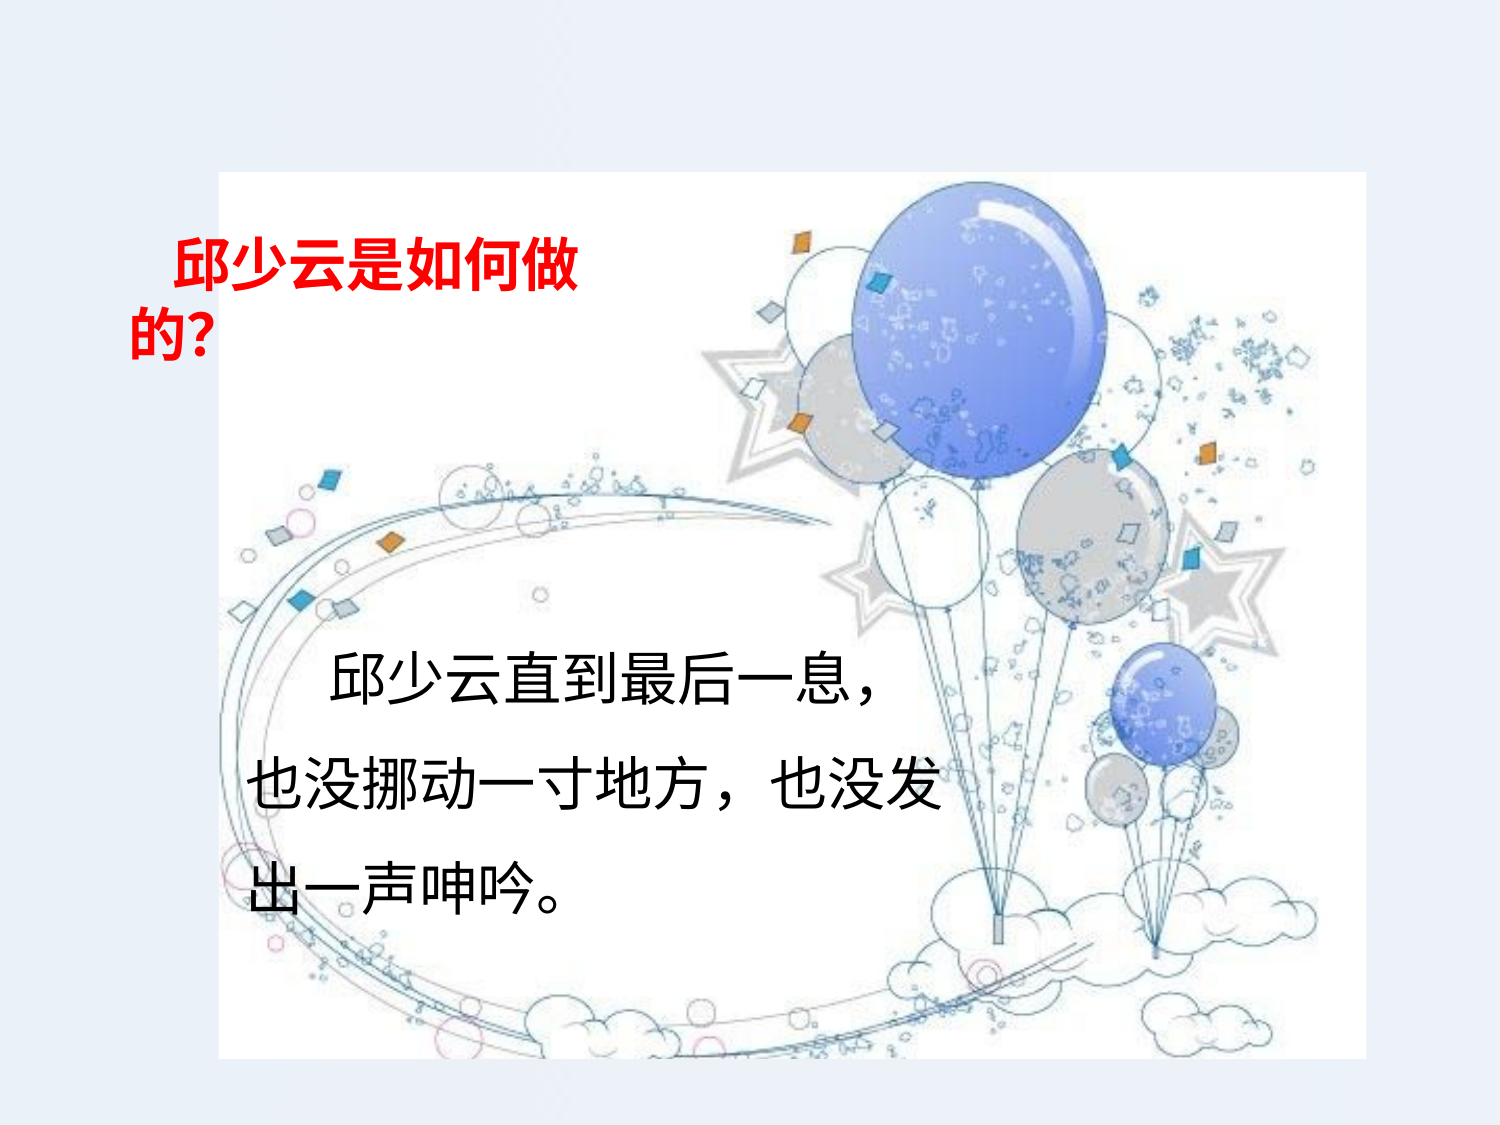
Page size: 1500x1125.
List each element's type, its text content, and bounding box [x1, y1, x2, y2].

picture [0, 0, 1500, 1125]
text_box 邱少云是如何做的？ [113, 255, 218, 341]
